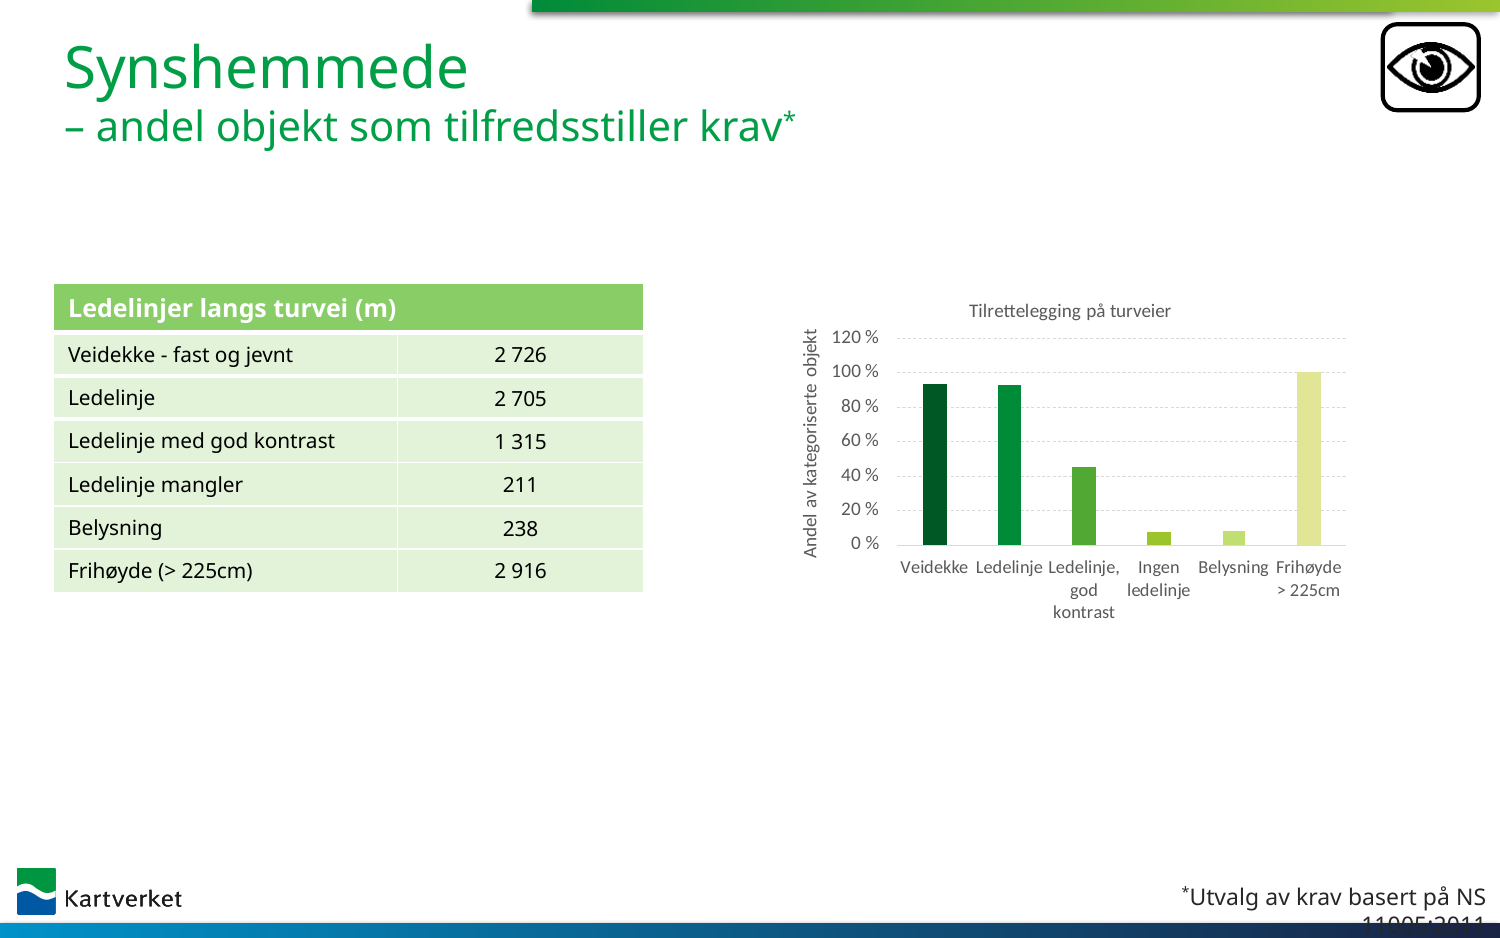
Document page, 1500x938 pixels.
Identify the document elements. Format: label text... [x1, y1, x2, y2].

table_cell Ledelinje mangler [54, 463, 397, 505]
picture [791, 291, 1349, 630]
table_cell Ledelinje med god kontrast [54, 421, 397, 462]
table_cell 2 726 [398, 335, 643, 374]
table_cell 2 705 [398, 378, 643, 417]
table_cell 238 [398, 507, 643, 548]
table_cell Frihøyde (> 225cm) [54, 550, 397, 592]
text_box Synshemmede – andel objekt som tilfredsstiller krav* [49, 24, 1431, 158]
table_cell Belysning [54, 507, 397, 548]
table_header Ledelinjer langs turvei (m) [54, 284, 643, 330]
table_cell Ledelinje [54, 378, 397, 417]
table_cell 211 [398, 463, 643, 505]
table_cell 2 916 [398, 550, 643, 592]
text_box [1382, 24, 1480, 111]
table_cell Veidekke - fast og jevnt [54, 335, 397, 374]
table_cell 1 315 [398, 421, 643, 462]
text_box *Utvalg av krav basert på NS 11005:2011 [1068, 873, 1500, 938]
